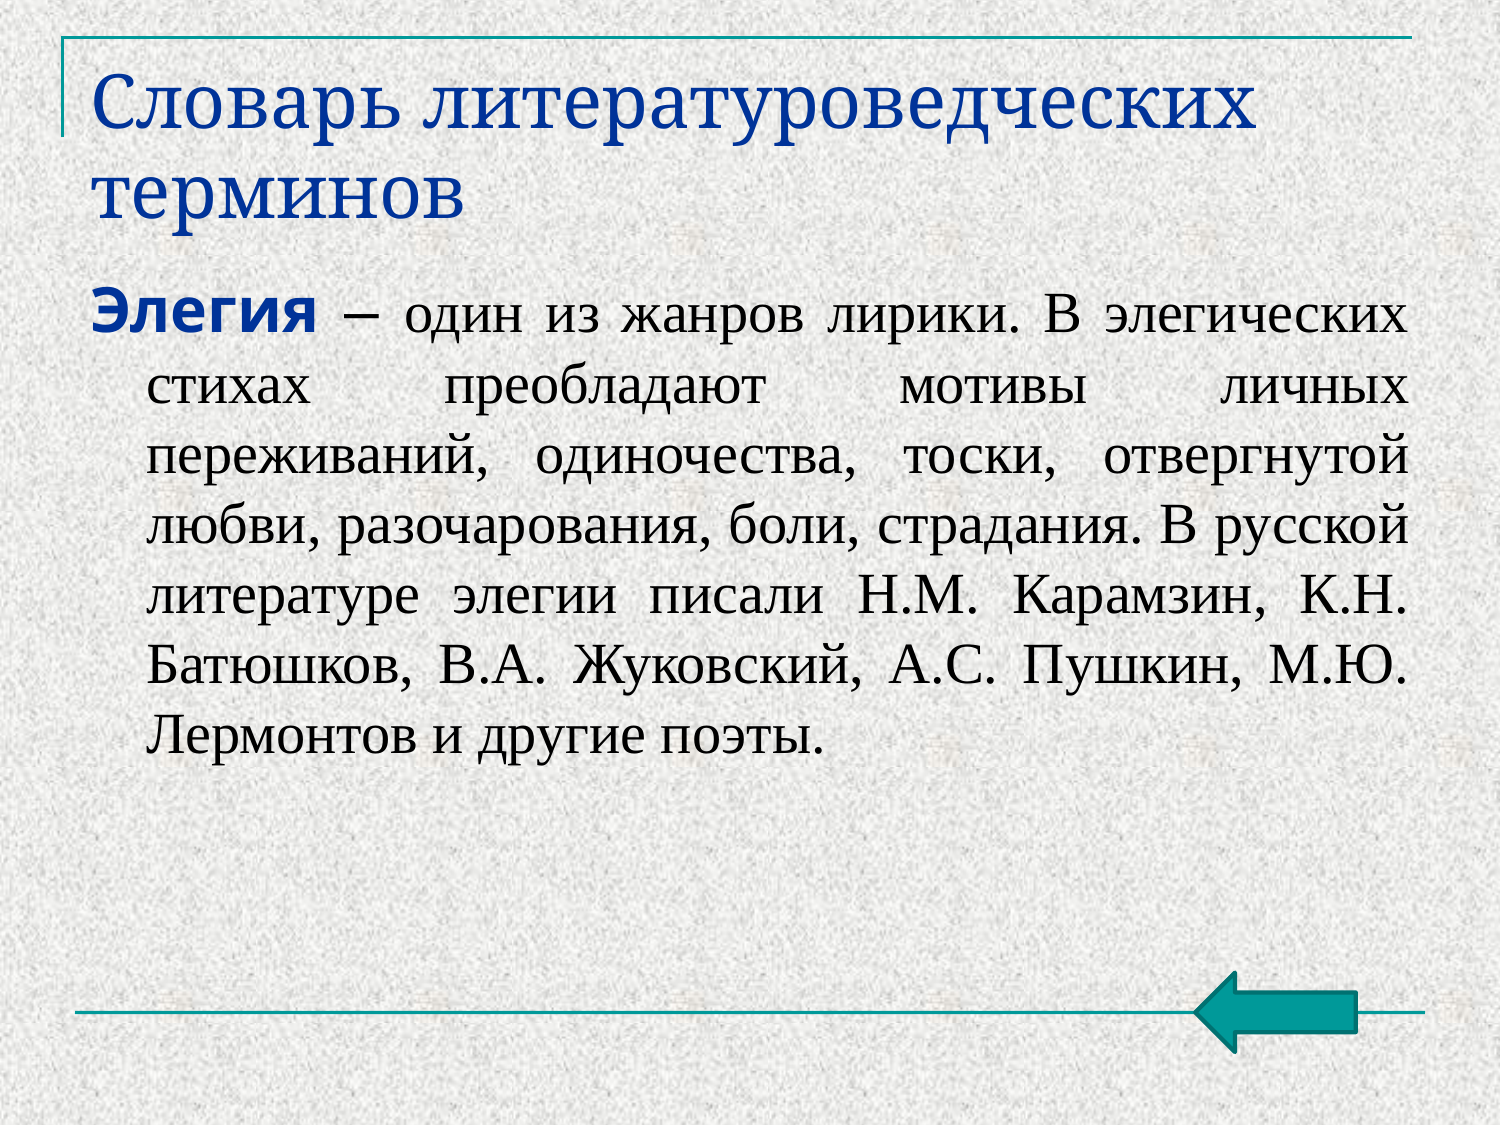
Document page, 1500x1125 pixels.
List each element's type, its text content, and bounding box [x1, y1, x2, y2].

text_box [1193, 970, 1358, 1055]
list Элегия – один из жанров лирики. В элегических стихах преобладают мотивы личных переживаний, одиночества, тоски, отвергнутой любви, разочарования, боли, страдания. В русской литературе элегии писали Н.М. Карамзин, К.Н. Батюшков, В.А. Жуковский, А.С. Пушкин, М.Ю. Лермонтов и другие поэты. [74, 262, 1426, 1006]
title Словарь литературоведческих терминов [74, 45, 1426, 233]
picture [0, 0, 1500, 1125]
